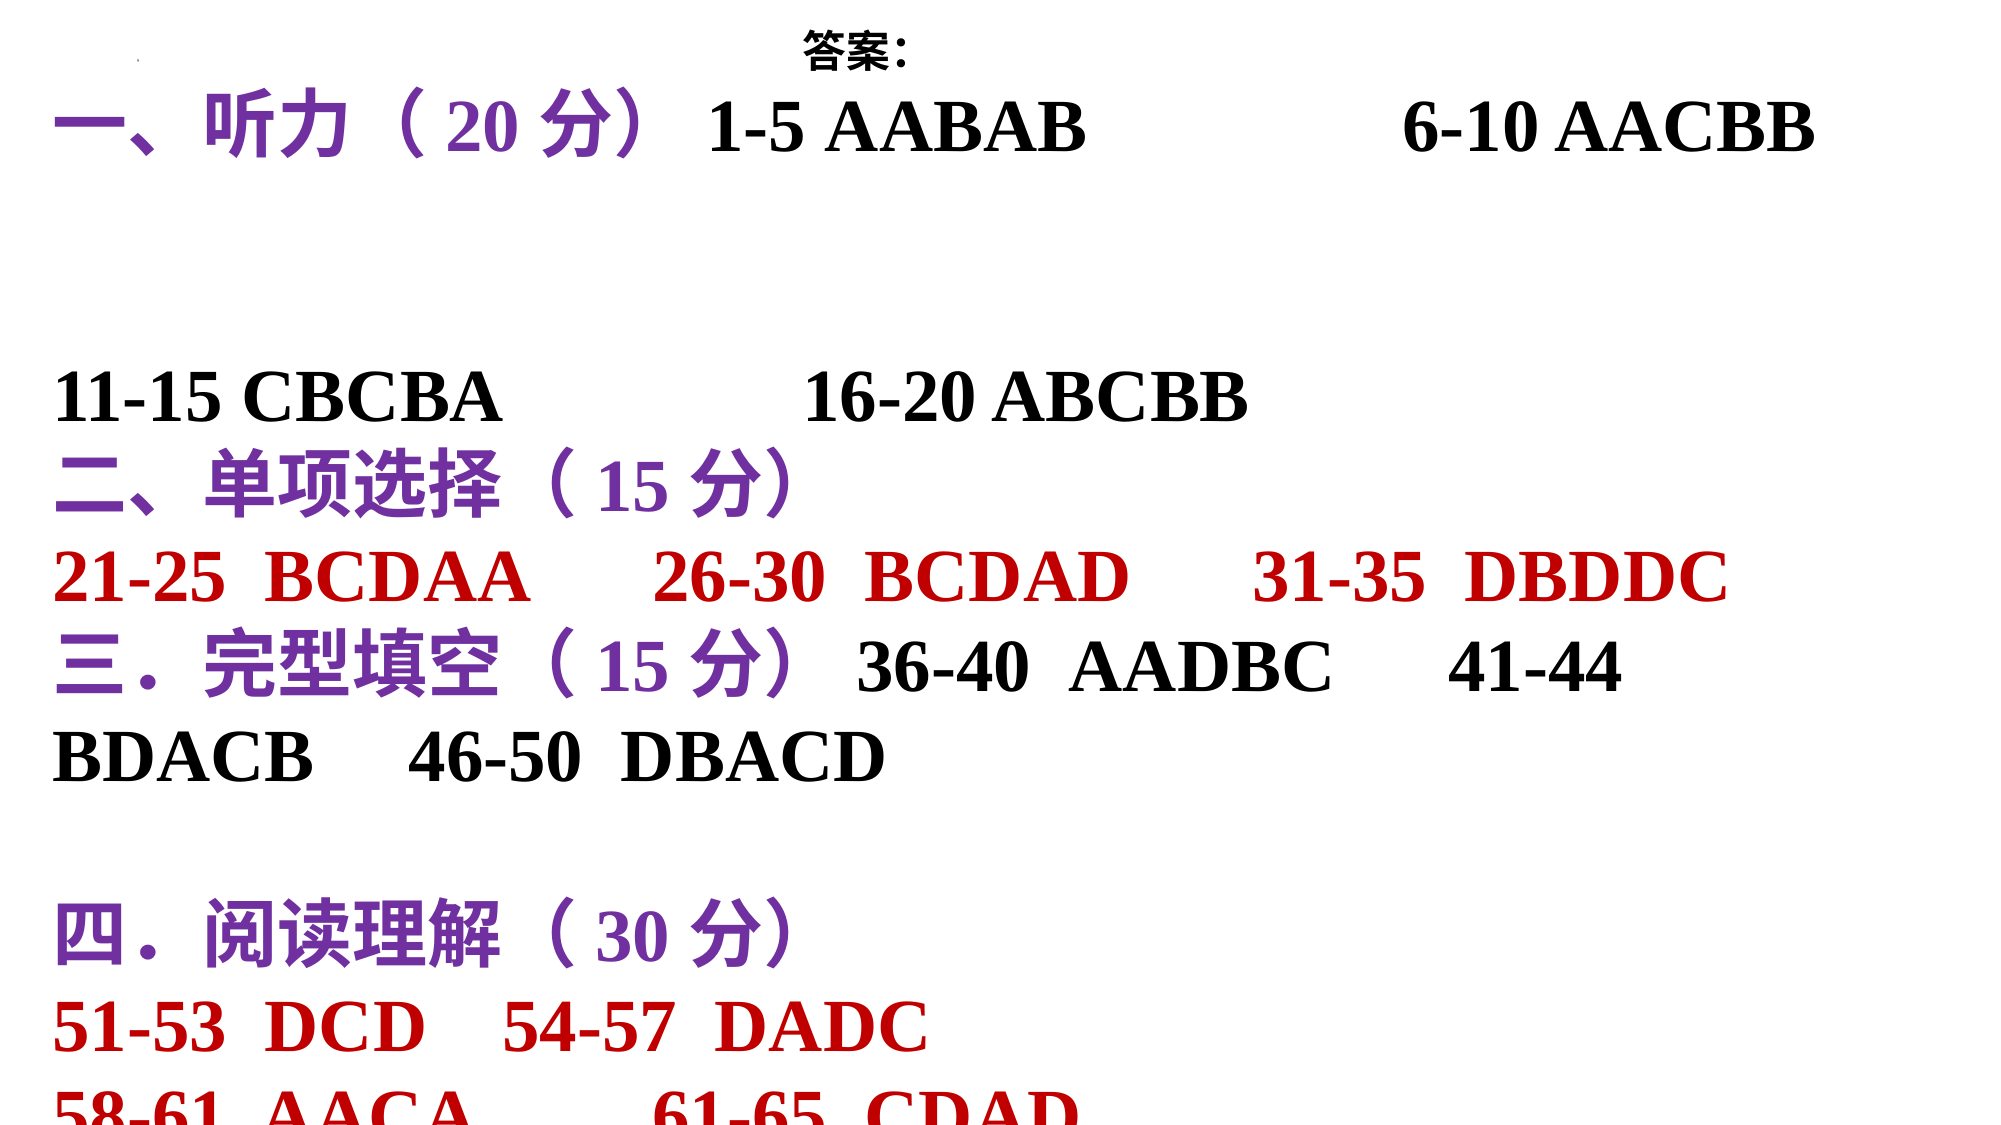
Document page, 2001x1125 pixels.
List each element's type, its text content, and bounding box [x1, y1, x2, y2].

text_box 答案： 一、听力（20分）1-5 AABAB 6-10 AACBB 11-15 CBCBA 16-20 ABCBB 二、单项选择（15分） 21-25 BCDAA 26-30 BCDAD 31-35 DBDDC 三．完型填空（15分）36-40 AADBC 41-44 BDACB 46-50 DBACD 四．阅读理解（30分） 51-53 DCD 54-57 DADC 58-61 AACA 61-65 CDAD [37, 16, 1911, 935]
